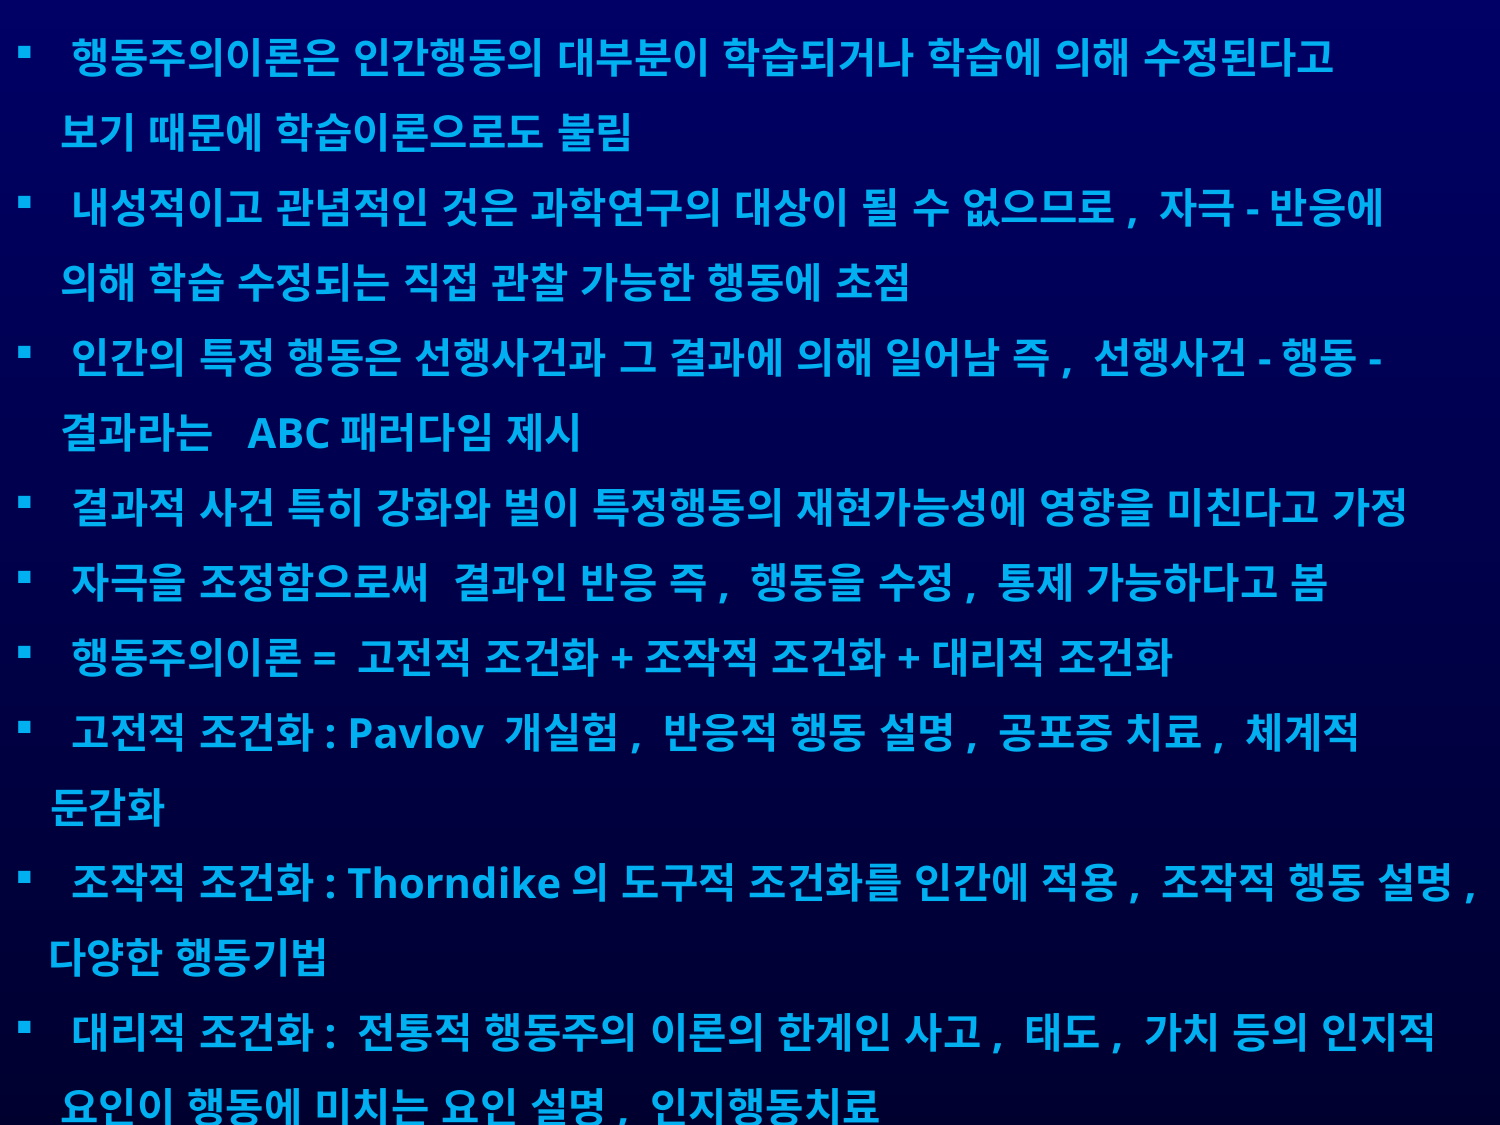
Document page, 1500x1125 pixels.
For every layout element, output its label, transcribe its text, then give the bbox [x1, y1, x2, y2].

text_box 행동주의이론은 인간행동의 대부분이 학습되거나 학습에 의해 수정된다고 보기 때문에 학습이론으로도 불림 내성적이고 관념적인 것은 과학연구의 대상이 될 수 없으므로, 자극-반응에 의해 학습 수정되는 직접 관찰 가능한 행동에 초점 인간의 특정 행동은 선행사건과 그 결과에 의해 일어남 즉, 선행사건-행동- 결과라는 ABC패러다임 제시 결과적 사건 특히 강화와 벌이 특정행동의 재현가능성에 영향을 미친다고 가정 자극을 조정함으로써 결과인 반응 즉, 행동을 수정, 통제 가능하다고 봄 행동주의이론= 고전적 조건화+조작적 조건화+대리적 조건화 고전적 조건화: Pavlov 개실험, 반응적 행동 설명, 공포증 치료, 체계적 둔감화 조작적 조건화: Thorndike의 도구적 조건화를 인간에 적용, 조작적 행동 설명, 다양한 행동기법 대리적 조건화: 전통적 행동주의 이론의 한계인 사고, 태도, 가치 등의 인지적 요인이 행동에 미치는 요인 설명, 인지행동치료 다음은 다양한 행동주의이론가 중에서 Skinner와 Bandura를 중심으로 논의 [0, 0, 1500, 1125]
